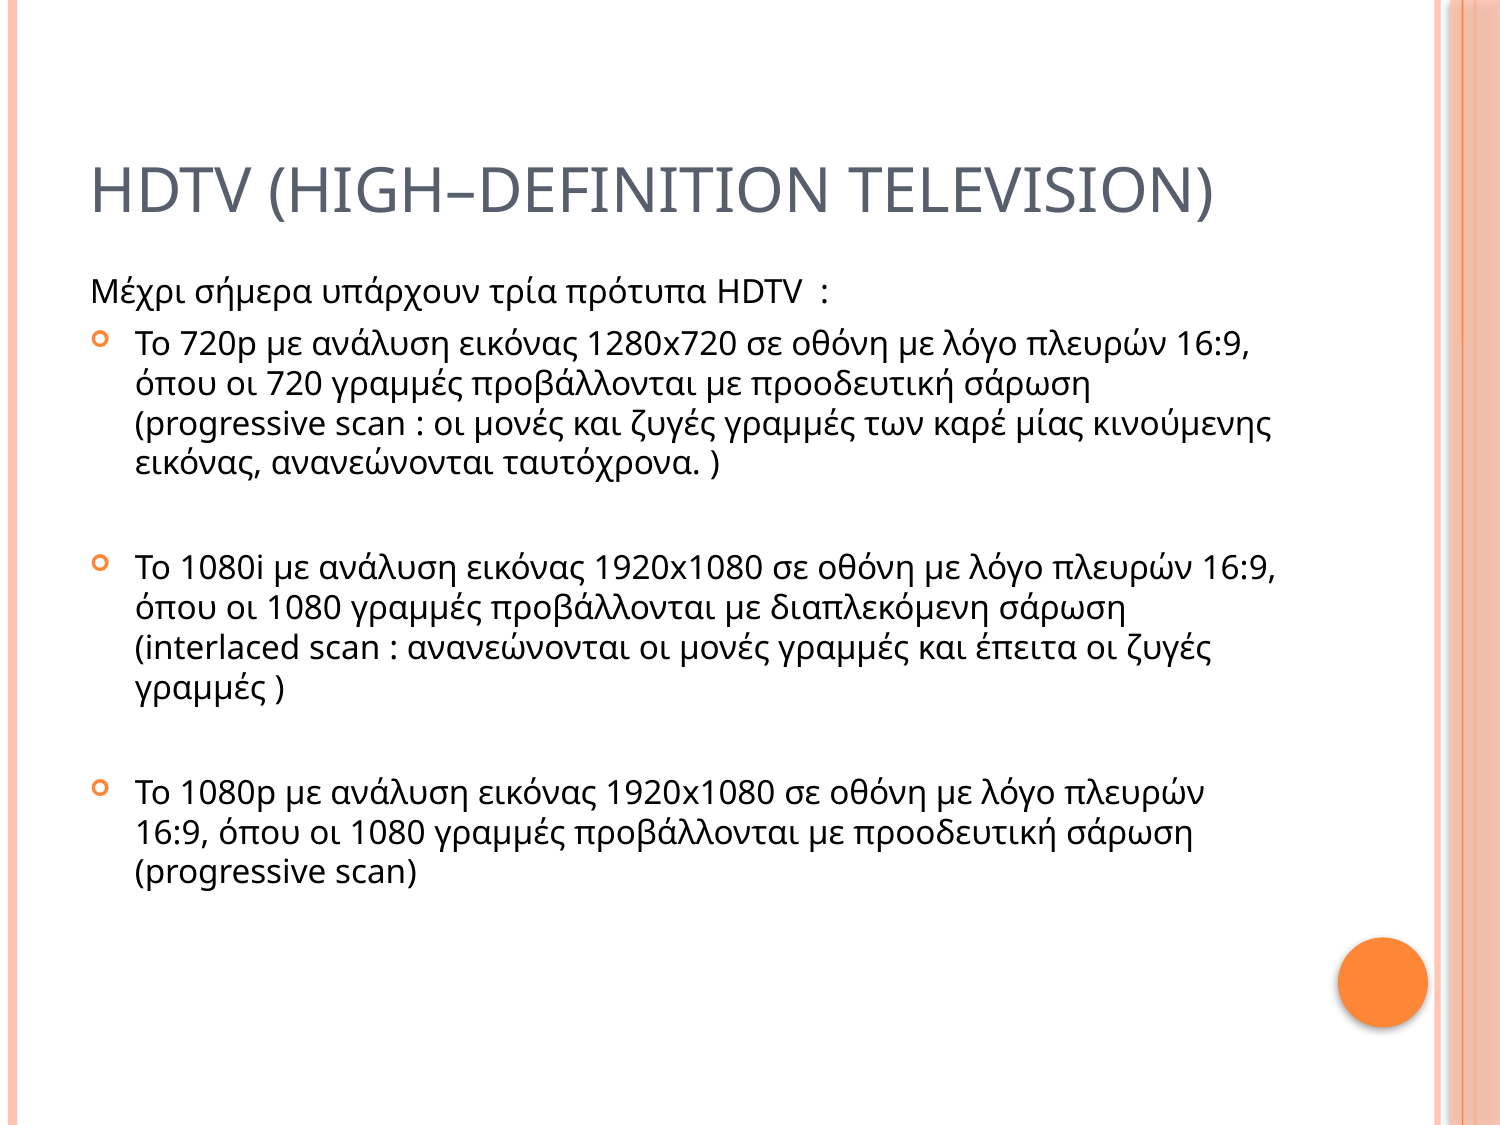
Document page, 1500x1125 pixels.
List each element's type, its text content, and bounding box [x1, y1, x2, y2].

list Μέχρι σήμερα υπάρχουν τρία πρότυπα HDTV : Το 720p με ανάλυση εικόνας 1280x720 σε οθόνη με λόγο πλευρών 16:9, όπου οι 720 γραμμές προβάλλονται με προοδευτική σάρωση (progressive scan : οι μονές και ζυγές γραμμές των καρέ μίας κινούμενης εικόνας, ανανεώνονται ταυτόχρονα. ) To 1080i με ανάλυση εικόνας 1920x1080 σε οθόνη με λόγο πλευρών 16:9, όπου οι 1080 γραμμές προβάλλονται με διαπλεκόμενη σάρωση (interlaced scan : ανανεώνονται οι μονές γραμμές και έπειτα οι ζυγές γραμμές ) To 1080p με ανάλυση εικόνας 1920x1080 σε οθόνη με λόγο πλευρών 16:9, όπου οι 1080 γραμμές προβάλλονται με προοδευτική σάρωση (progressive scan) [75, 262, 1300, 1062]
title Hdtv (High–definition television) [75, 45, 1300, 233]
